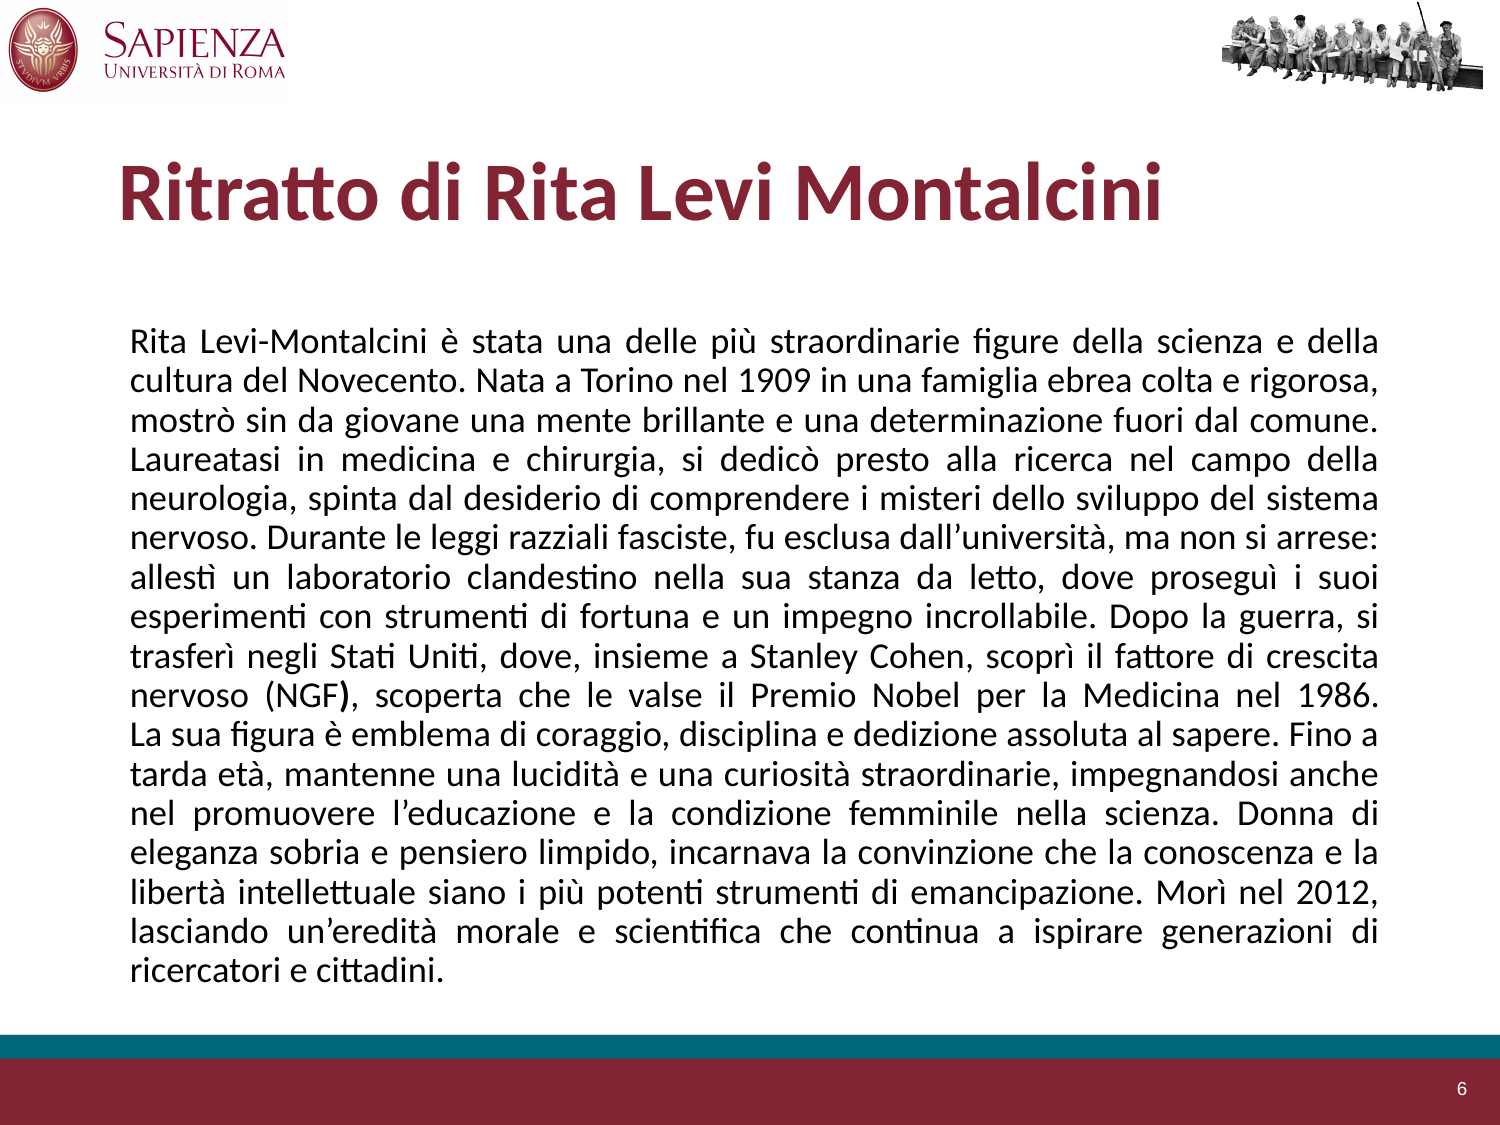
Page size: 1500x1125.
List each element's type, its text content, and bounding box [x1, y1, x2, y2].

slide_number 6 [1144, 1057, 1483, 1118]
picture [1222, 1, 1483, 92]
title Ritratto di Rita Levi Montalcini [103, 85, 1397, 299]
list Rita Levi-Montalcini è stata una delle più straordinarie figure della scienza e della cultura del Novecento. Nata a Torino nel 1909 in una famiglia ebrea colta e rigorosa, mostrò sin da giovane una mente brillante e una determinazione fuori dal comune. Laureatasi in medicina e chirurgia, si dedicò presto alla ricerca nel campo della neurologia, spinta dal desiderio di comprendere i misteri dello sviluppo del sistema nervoso. Durante le leggi razziali fasciste, fu esclusa dall’università, ma non si arrese: allestì un laboratorio clandestino nella sua stanza da letto, dove proseguì i suoi esperimenti con strumenti di fortuna e un impegno incrollabile. Dopo la guerra, si trasferì negli Stati Uniti, dove, insieme a Stanley Cohen, scoprì il fattore di crescita nervoso (NGF), scoperta che le valse il Premio Nobel per la Medicina nel 1986. La sua figura è emblema di coraggio, disciplina e dedizione assoluta al sapere. Fino a tarda età, mantenne una lucidità e una curiosità straordinarie, impegnandosi anche nel promuovere l’educazione e la condizione femminile nella scienza. Donna di eleganza sobria e pensiero limpido, incarnava la convinzione che la conoscenza e la libertà intellettuale siano i più potenti strumenti di emancipazione. Morì nel 2012, lasciando un’eredità morale e scientifica che continua a ispirare generazioni di ricercatori e cittadini. [103, 299, 1397, 1014]
picture [0, 0, 290, 104]
